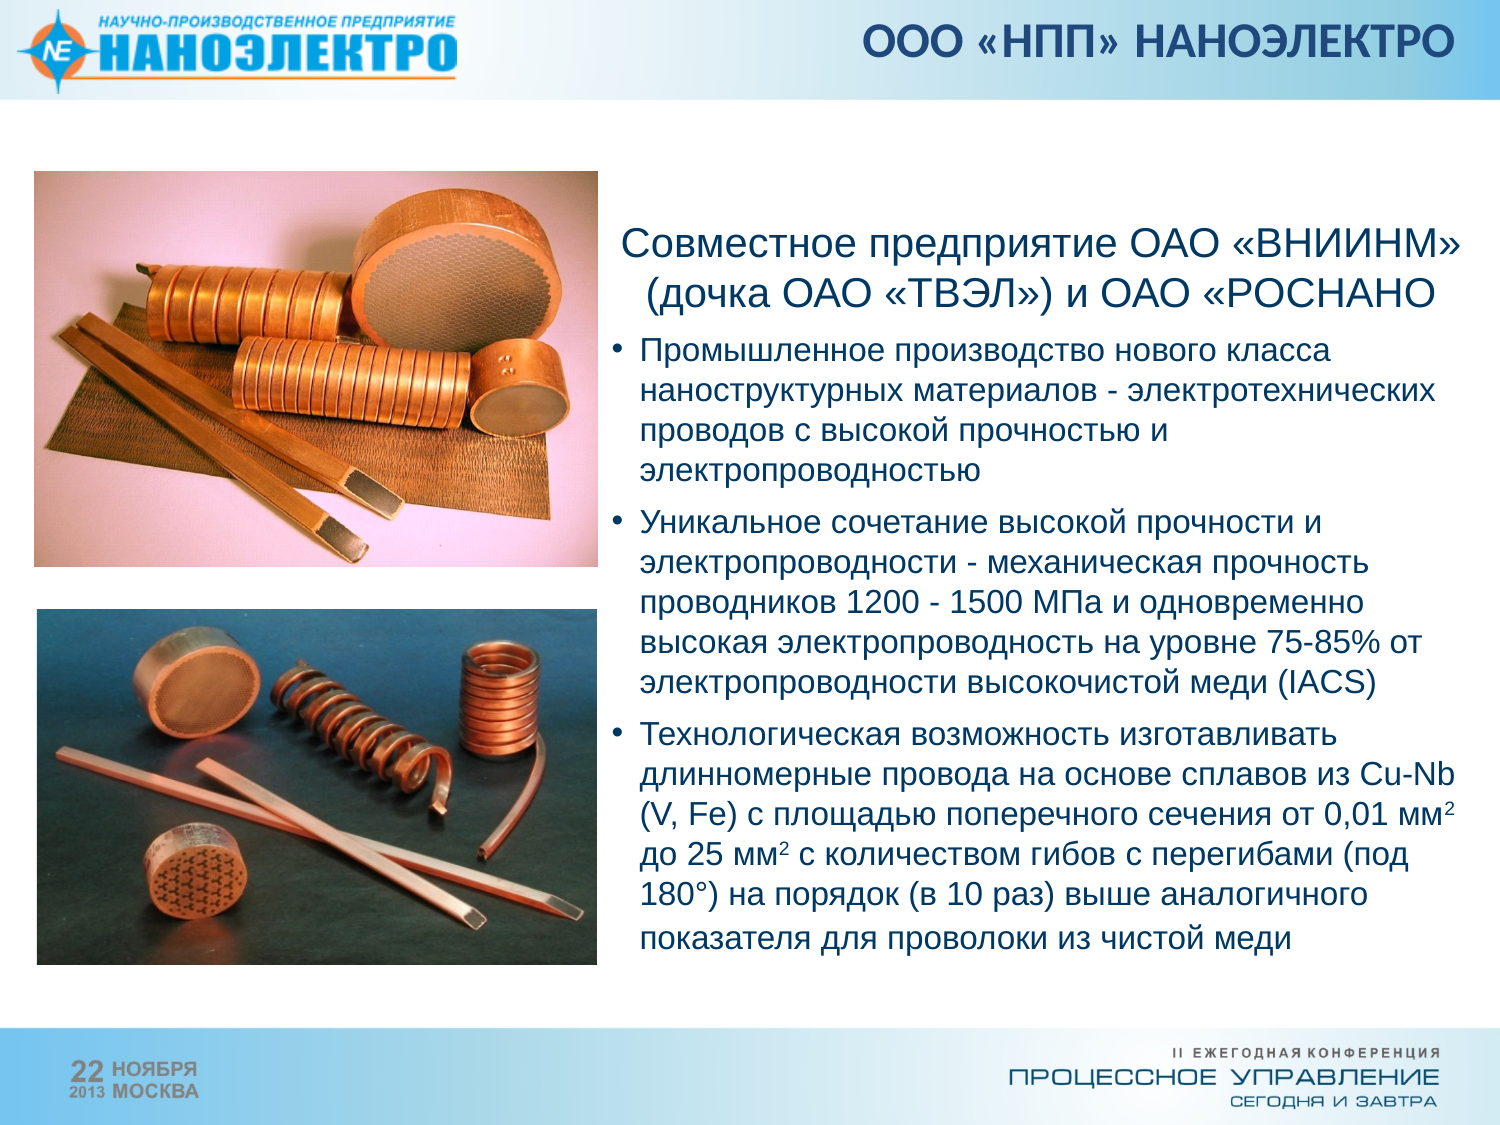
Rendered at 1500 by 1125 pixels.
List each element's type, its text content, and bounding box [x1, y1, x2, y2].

text_box Совместное предприятие ОАО «ВНИИНМ» (дочка ОАО «ТВЭЛ») и ОАО «РОСНАНО Промышленное производство нового класса наноструктурных материалов - электротехнических проводов с высокой прочностью и электропроводностью Уникальное сочетание высокой прочности и электропроводности - механическая прочность проводников 1200 - 1500 МПа и одновременно высокая электропроводность на уровне 75-85% от электропроводности высокочистой меди (IACS) Технологическая возможность изготавливать длинномерные провода на основе сплавов из Cu-Nb (V, Fe) с площадью поперечного сечения от 0,01 мм2 до 25 мм2 с количеством гибов с перегибами (под 180°) на порядок (в 10 раз) выше аналогичного показателя для проволоки из чистой меди [596, 208, 1486, 965]
list ООО «НПП» НАНОЭЛЕКТРО [29, 0, 1471, 102]
picture [440, 40, 444, 65]
picture [0, 0, 1500, 1125]
